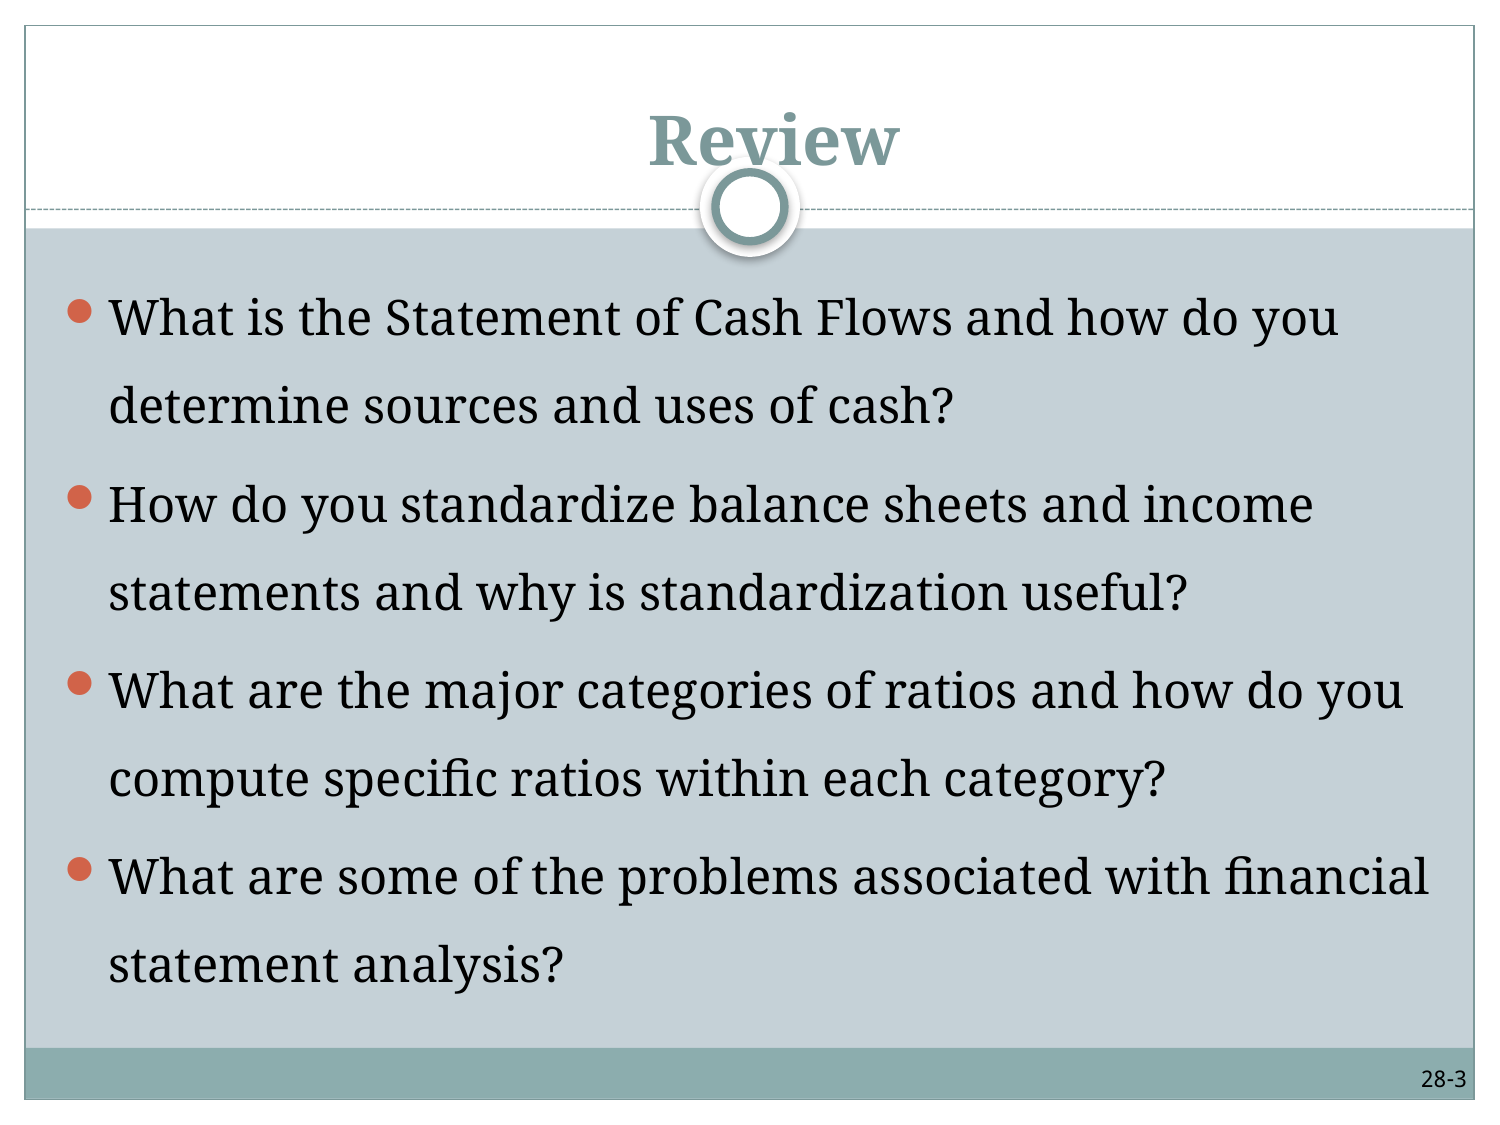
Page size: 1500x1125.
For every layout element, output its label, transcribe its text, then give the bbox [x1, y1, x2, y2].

list What is the Statement of Cash Flows and how do you determine sources and uses of cash? How do you standardize balance sheets and income statements and why is standardization useful? What are the major categories of ratios and how do you compute specific ratios within each category? What are some of the problems associated with financial statement analysis? [49, 249, 1450, 1005]
text_box Review [74, 62, 1475, 187]
text_box 3-28 [1362, 1057, 1500, 1102]
